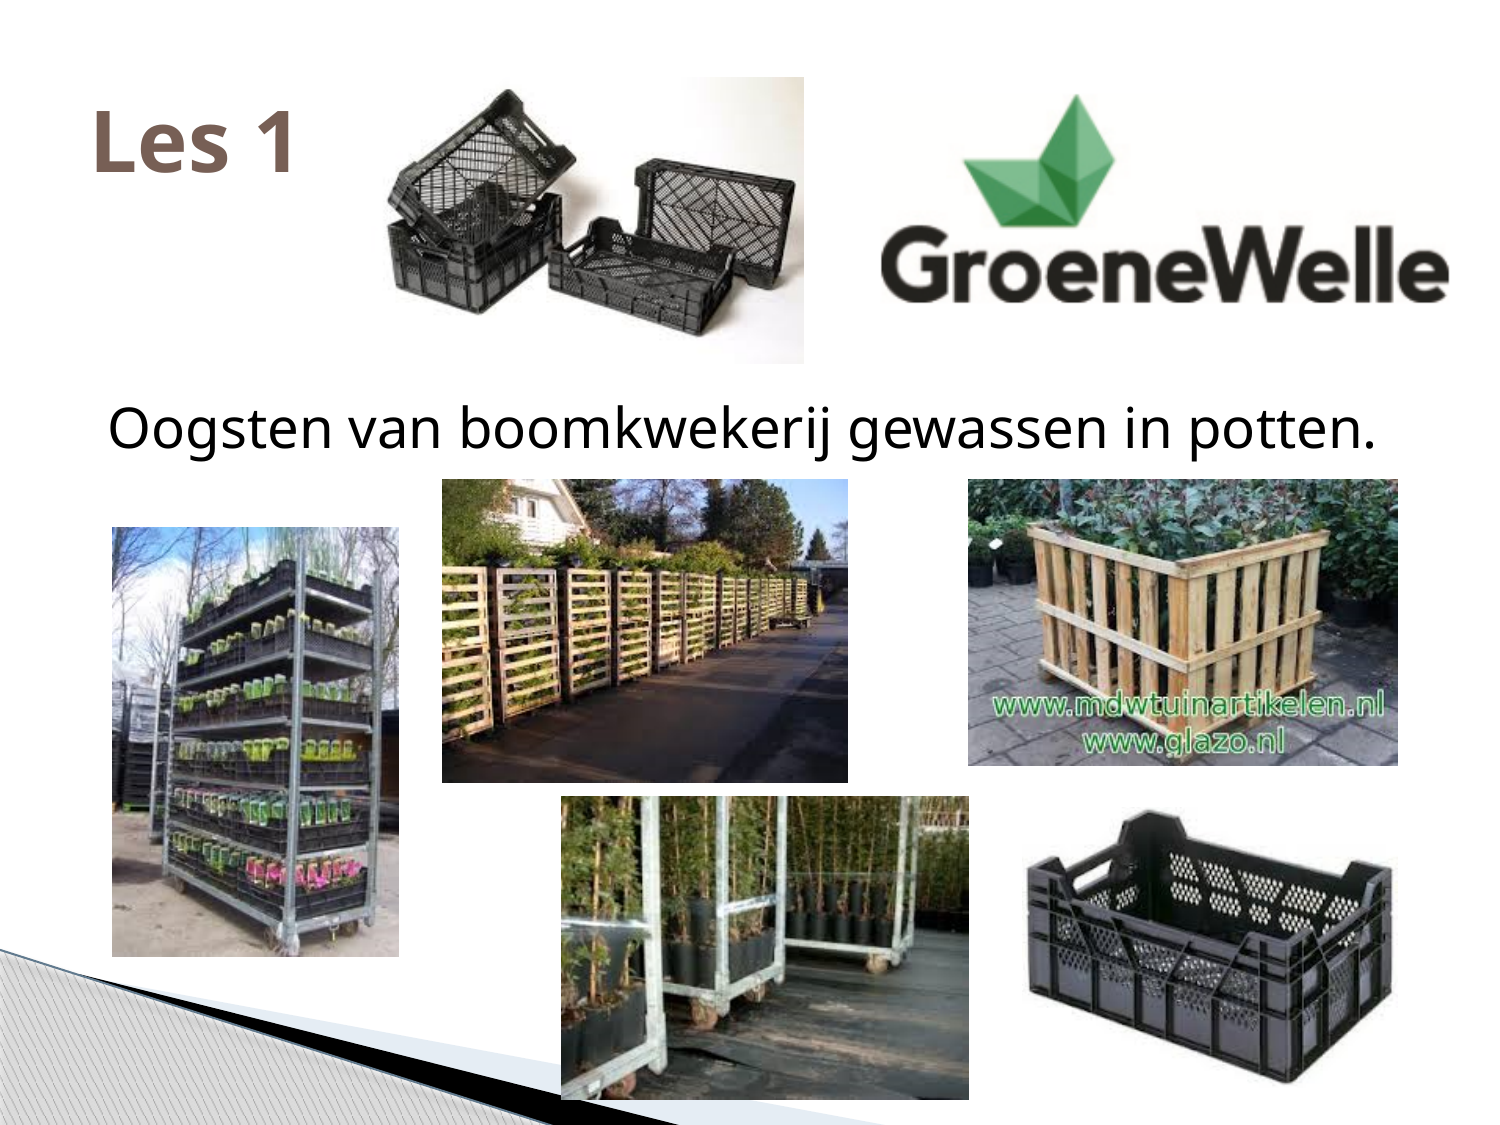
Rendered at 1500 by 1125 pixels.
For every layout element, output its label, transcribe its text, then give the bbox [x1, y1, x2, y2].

picture [371, 77, 804, 365]
picture [967, 479, 1398, 766]
picture [1022, 807, 1398, 1088]
picture [111, 526, 399, 957]
picture [867, 71, 1473, 320]
title Les 1 [75, 45, 1425, 233]
picture [561, 795, 969, 1100]
list Oogsten van boomkwekerij gewassen in potten. [75, 385, 1425, 986]
picture [442, 479, 848, 784]
